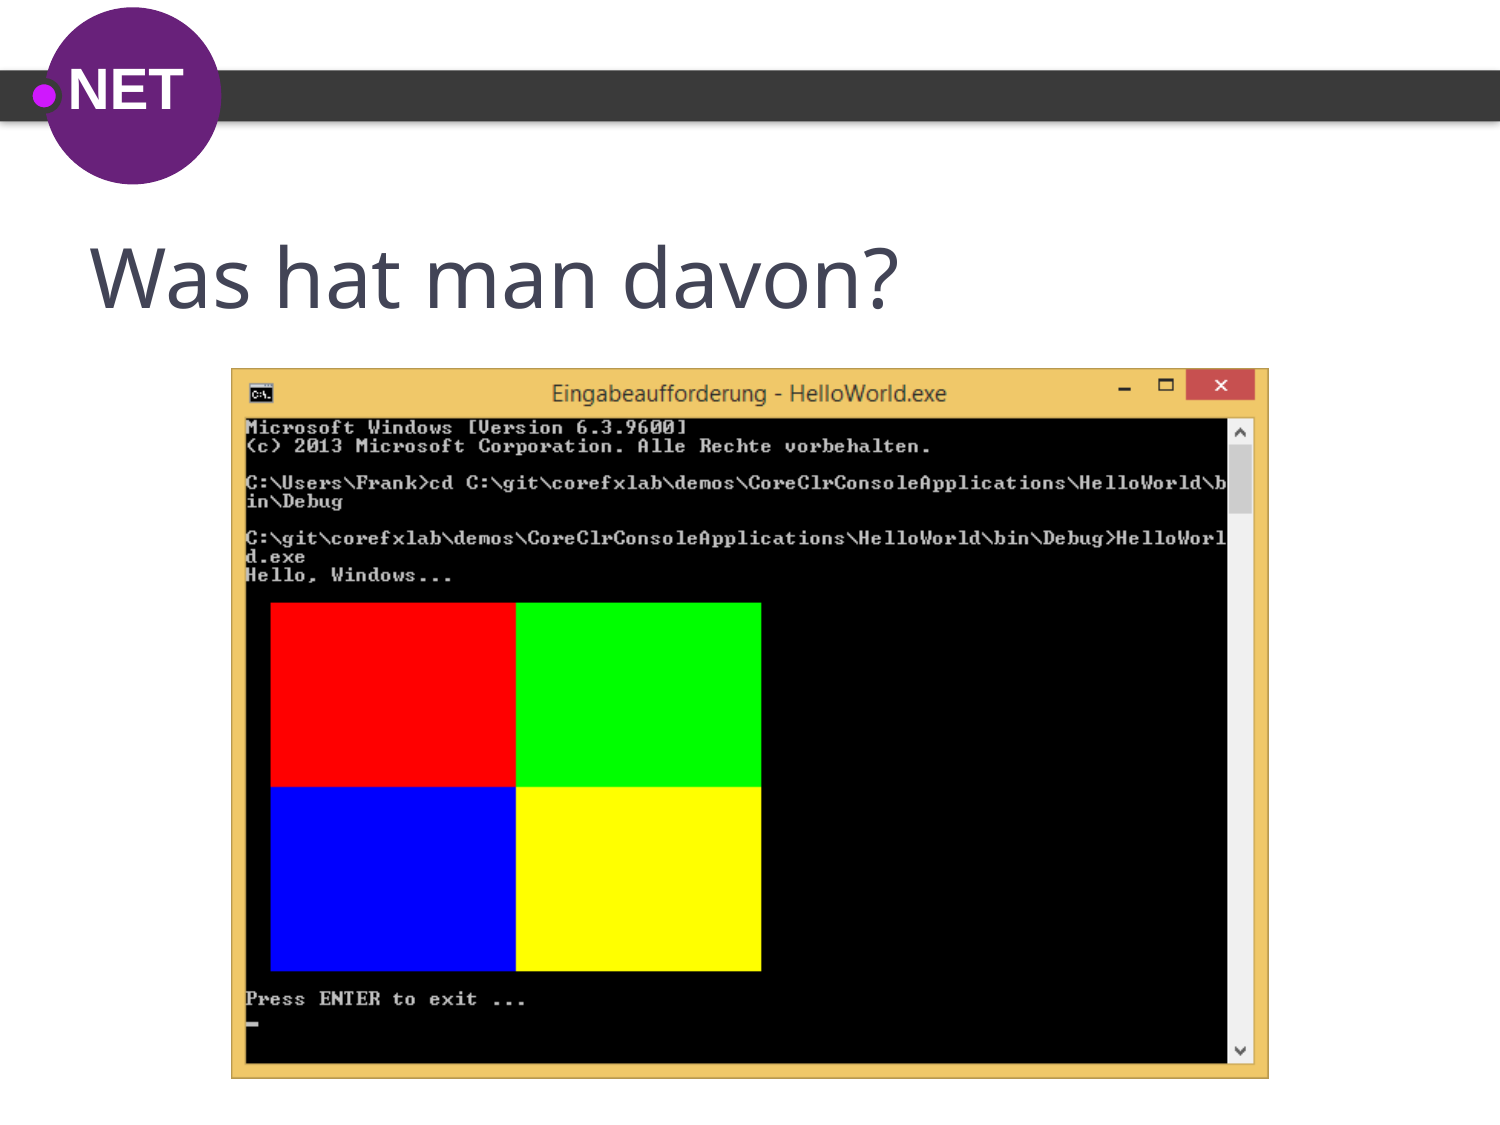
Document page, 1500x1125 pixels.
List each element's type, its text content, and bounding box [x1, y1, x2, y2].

title Was hat man davon? [75, 187, 1425, 363]
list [231, 368, 1269, 1079]
